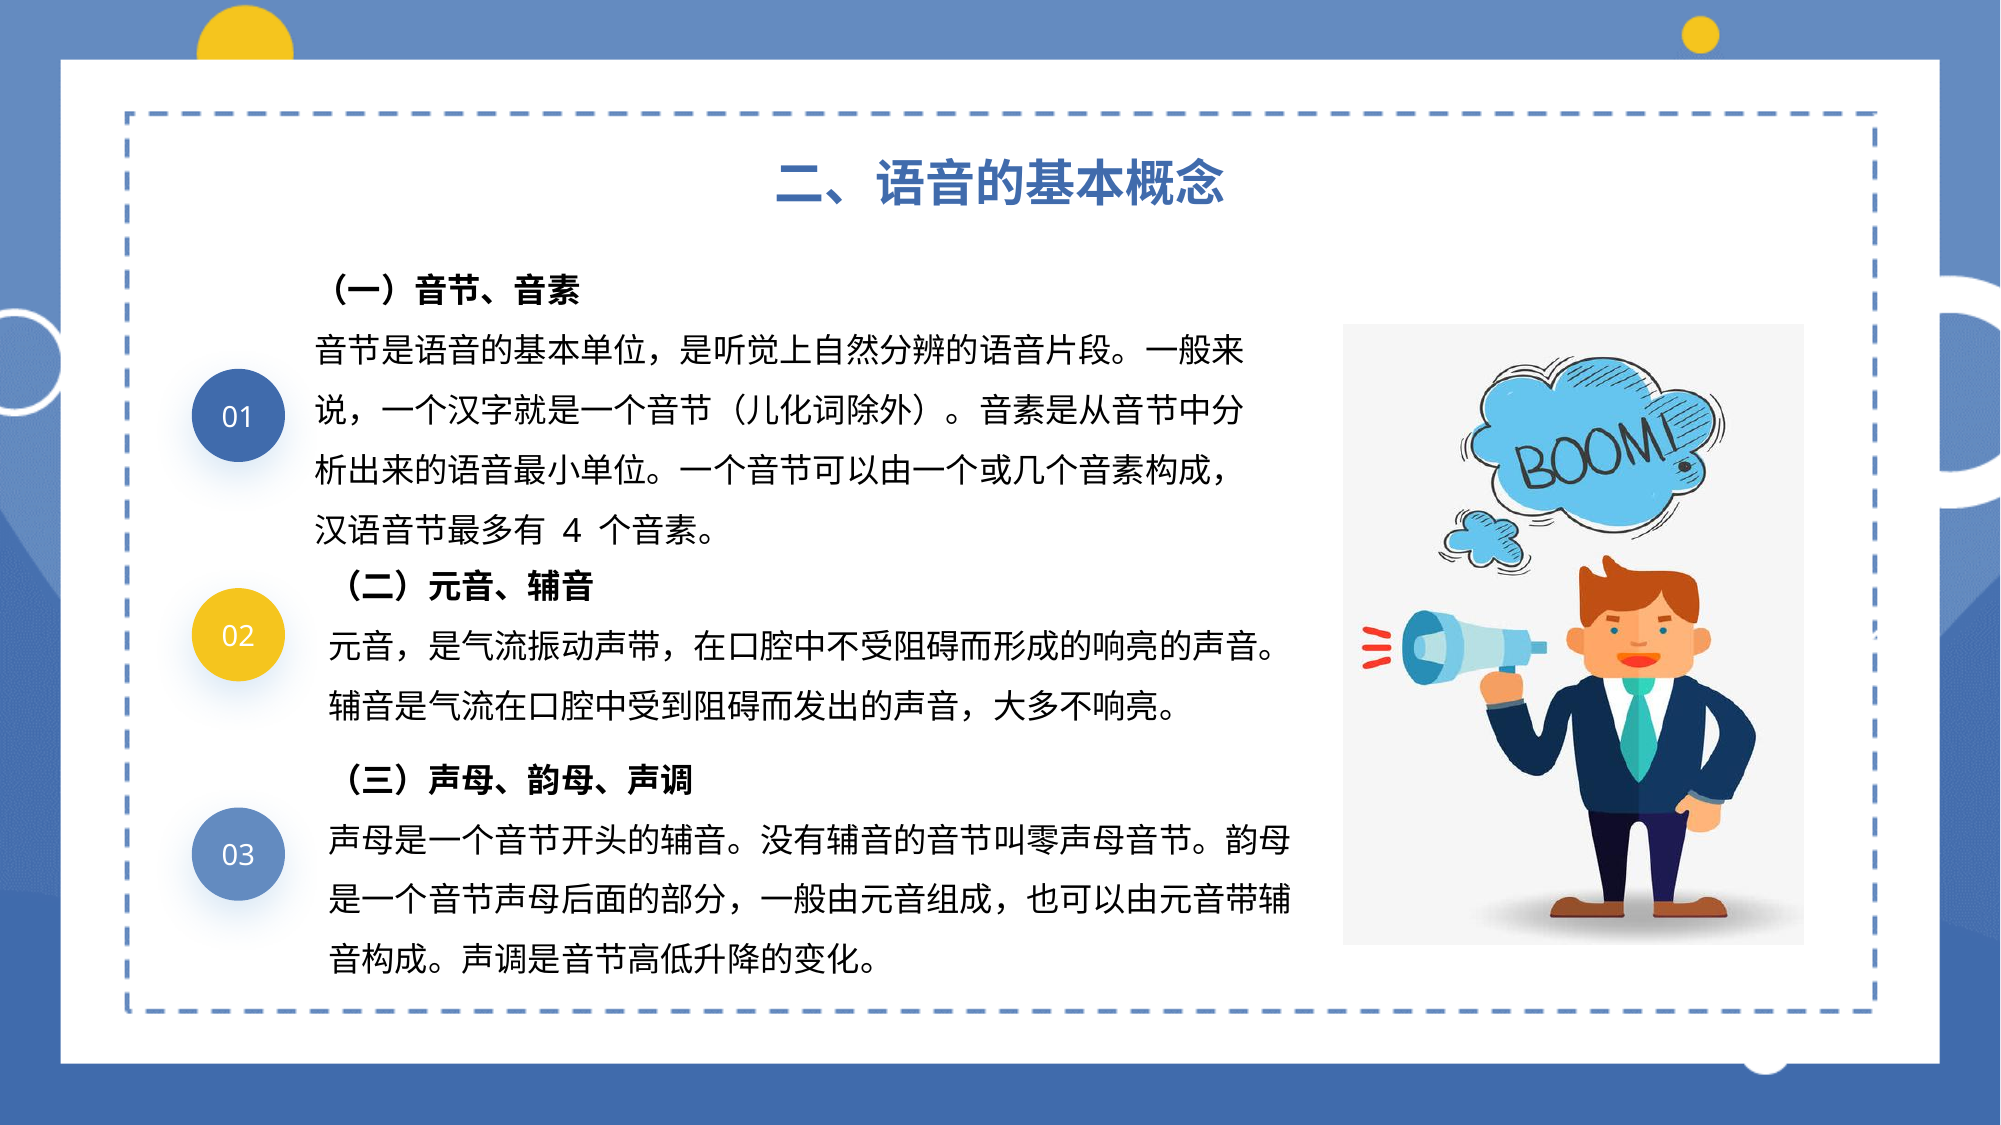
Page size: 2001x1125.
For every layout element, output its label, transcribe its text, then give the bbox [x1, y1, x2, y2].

picture [0, 0, 2001, 1125]
text_box 03 [191, 807, 286, 901]
text_box 02 [191, 588, 286, 682]
text_box （三）声母、韵母、声调 声母是一个音节开头的辅音。没有辅音的音节叫零声母音节。韵母是一个音节声母后面的部分，一般由元音组成，也可以由元音带辅音构成。声调是音节高低升降的变化。 [313, 731, 1315, 986]
text_box （二）元音、辅音 元音，是气流振动声带，在口腔中不受阻碍而形成的响亮的声音。辅音是气流在口腔中受到阻碍而发出的声音，大多不响亮。 [313, 538, 1315, 731]
text_box 01 [191, 368, 286, 462]
text_box 二、语音的基本概念 [760, 144, 1240, 220]
text_box （一）音节、音素 音节是语音的基本单位，是听觉上自然分辨的语音片段。一般来说，一个汉字就是一个音节（儿化词除外）。音素是从音节中分析出来的语音最小单位。一个音节可以由一个或几个音素构成，汉语音节最多有 4 个音素。 [299, 242, 1288, 557]
